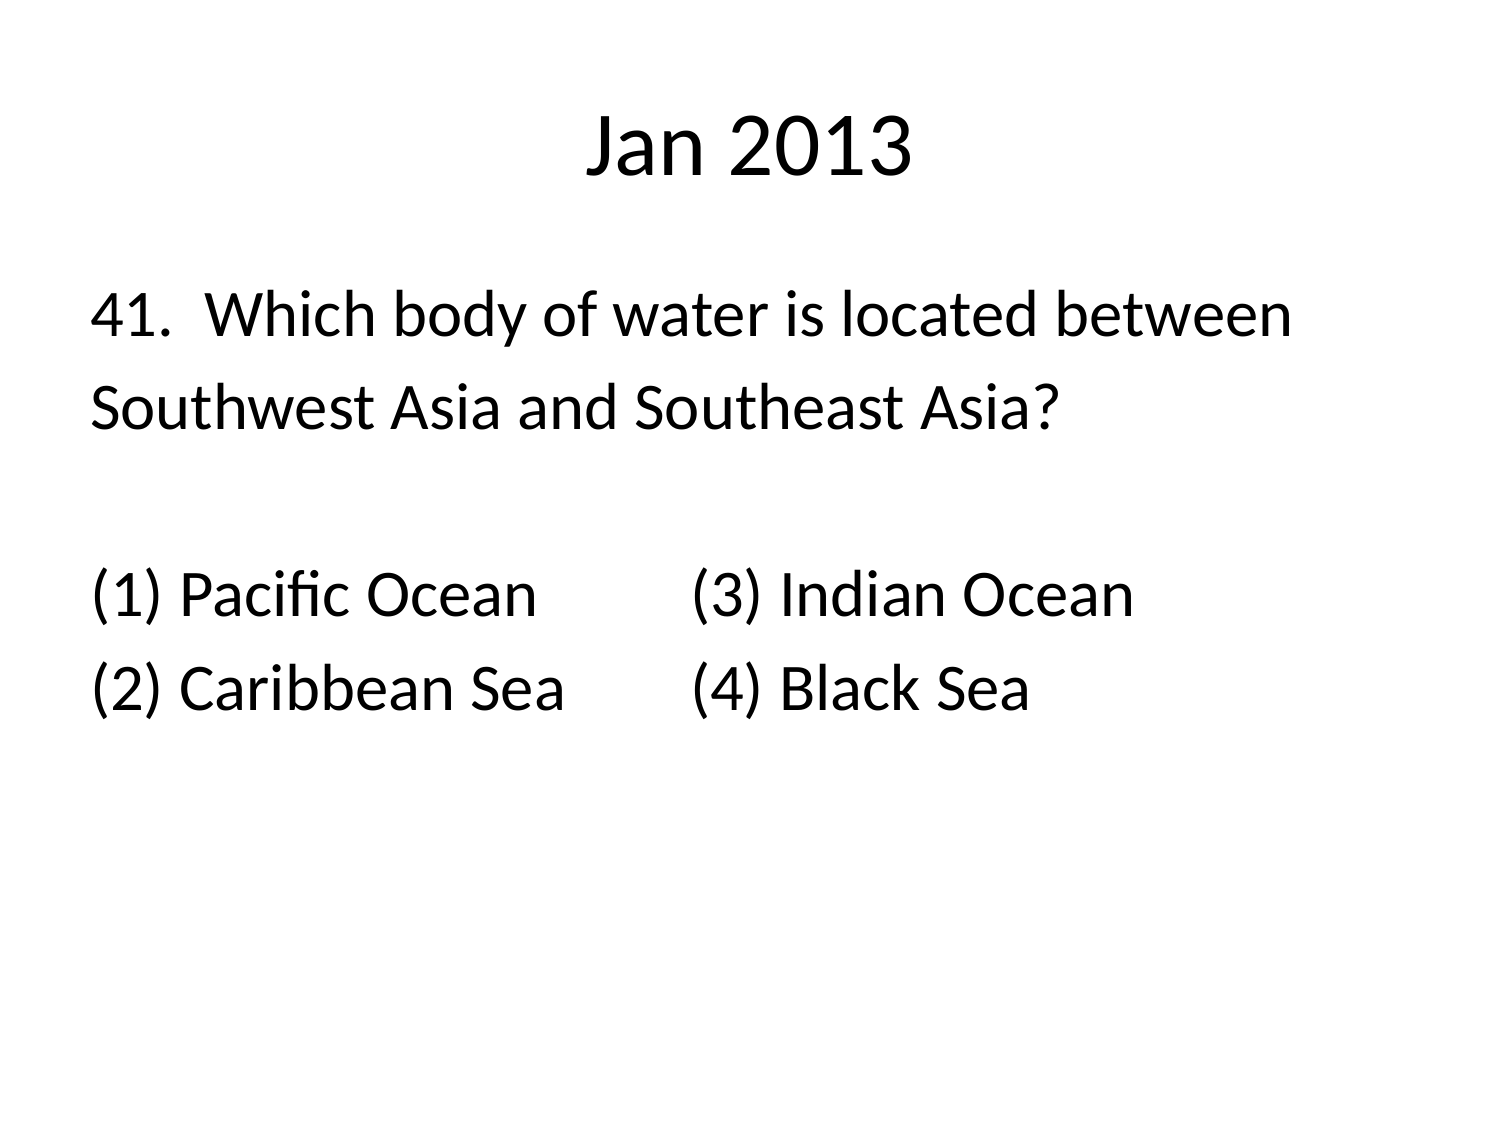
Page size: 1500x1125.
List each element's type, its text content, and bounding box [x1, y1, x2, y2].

title Jan 2013 [75, 45, 1425, 233]
list 41. Which body of water is located between Southwest Asia and Southeast Asia? (1) Pacific Ocean (3) Indian Ocean (2) Caribbean Sea (4) Black Sea [75, 262, 1425, 1005]
